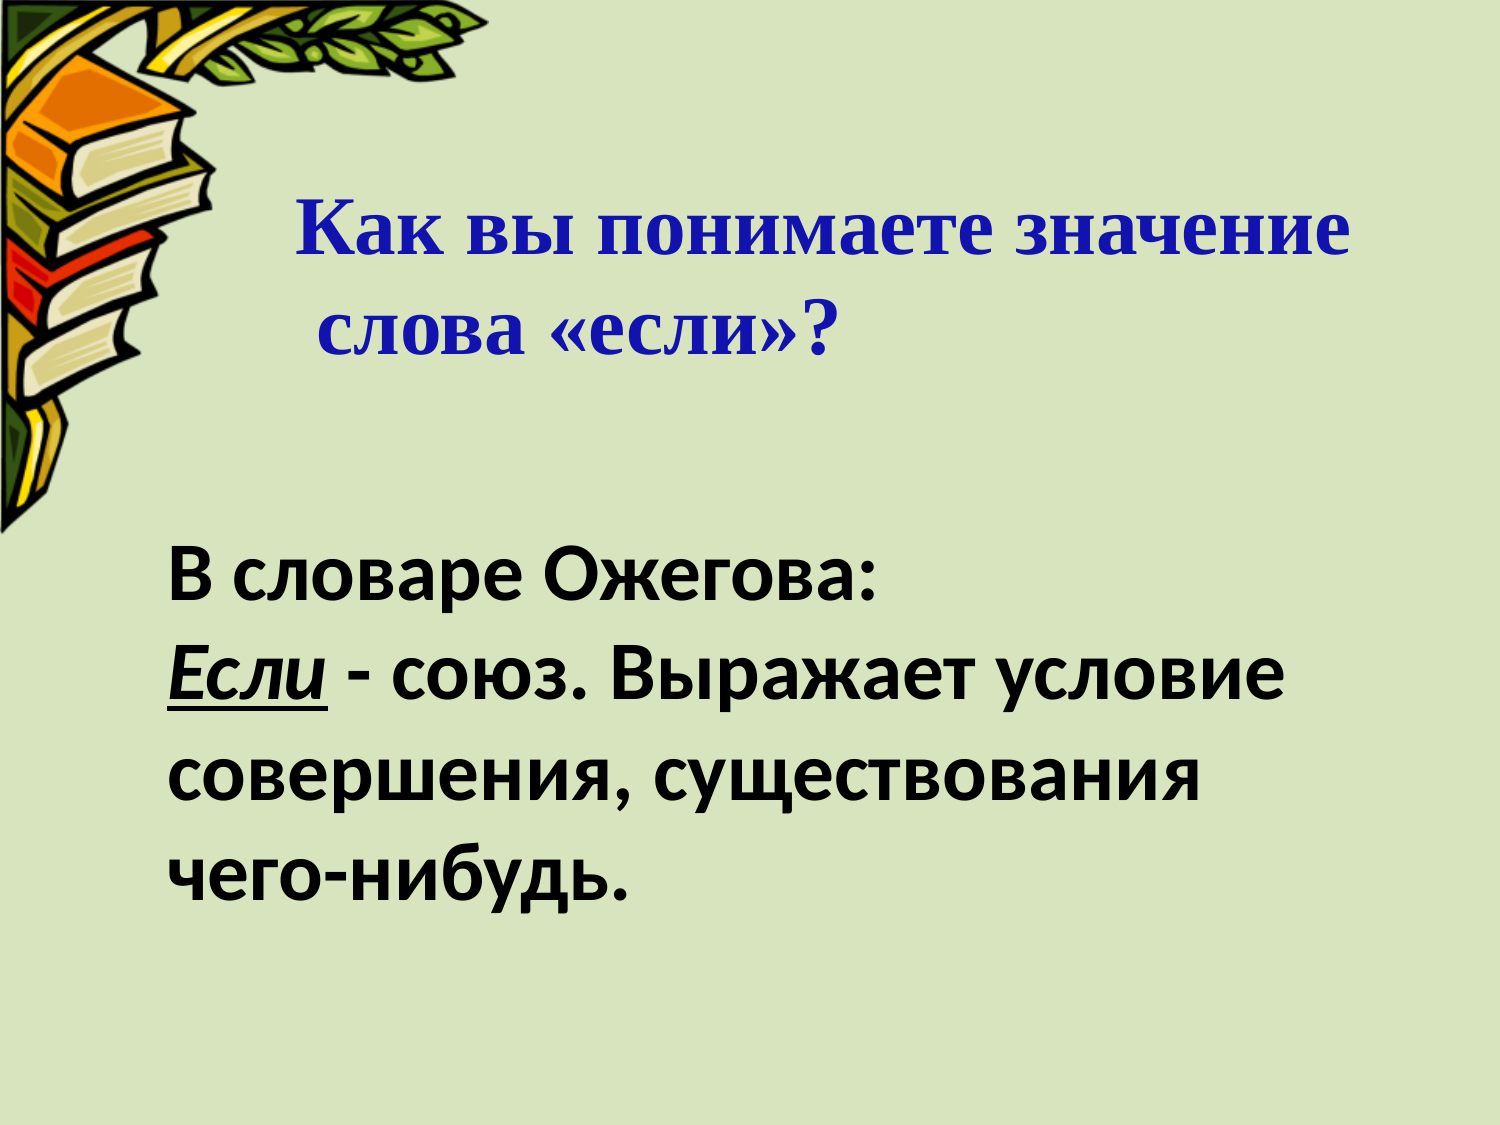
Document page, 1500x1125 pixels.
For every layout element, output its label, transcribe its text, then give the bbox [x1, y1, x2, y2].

text_box В словаре Ожегова: Если - союз. Выражает условие совершения, существования чего-нибудь. [152, 509, 1418, 925]
text_box Как вы понимаете значение слова «если»? [493, 164, 1395, 479]
picture [0, 0, 490, 535]
